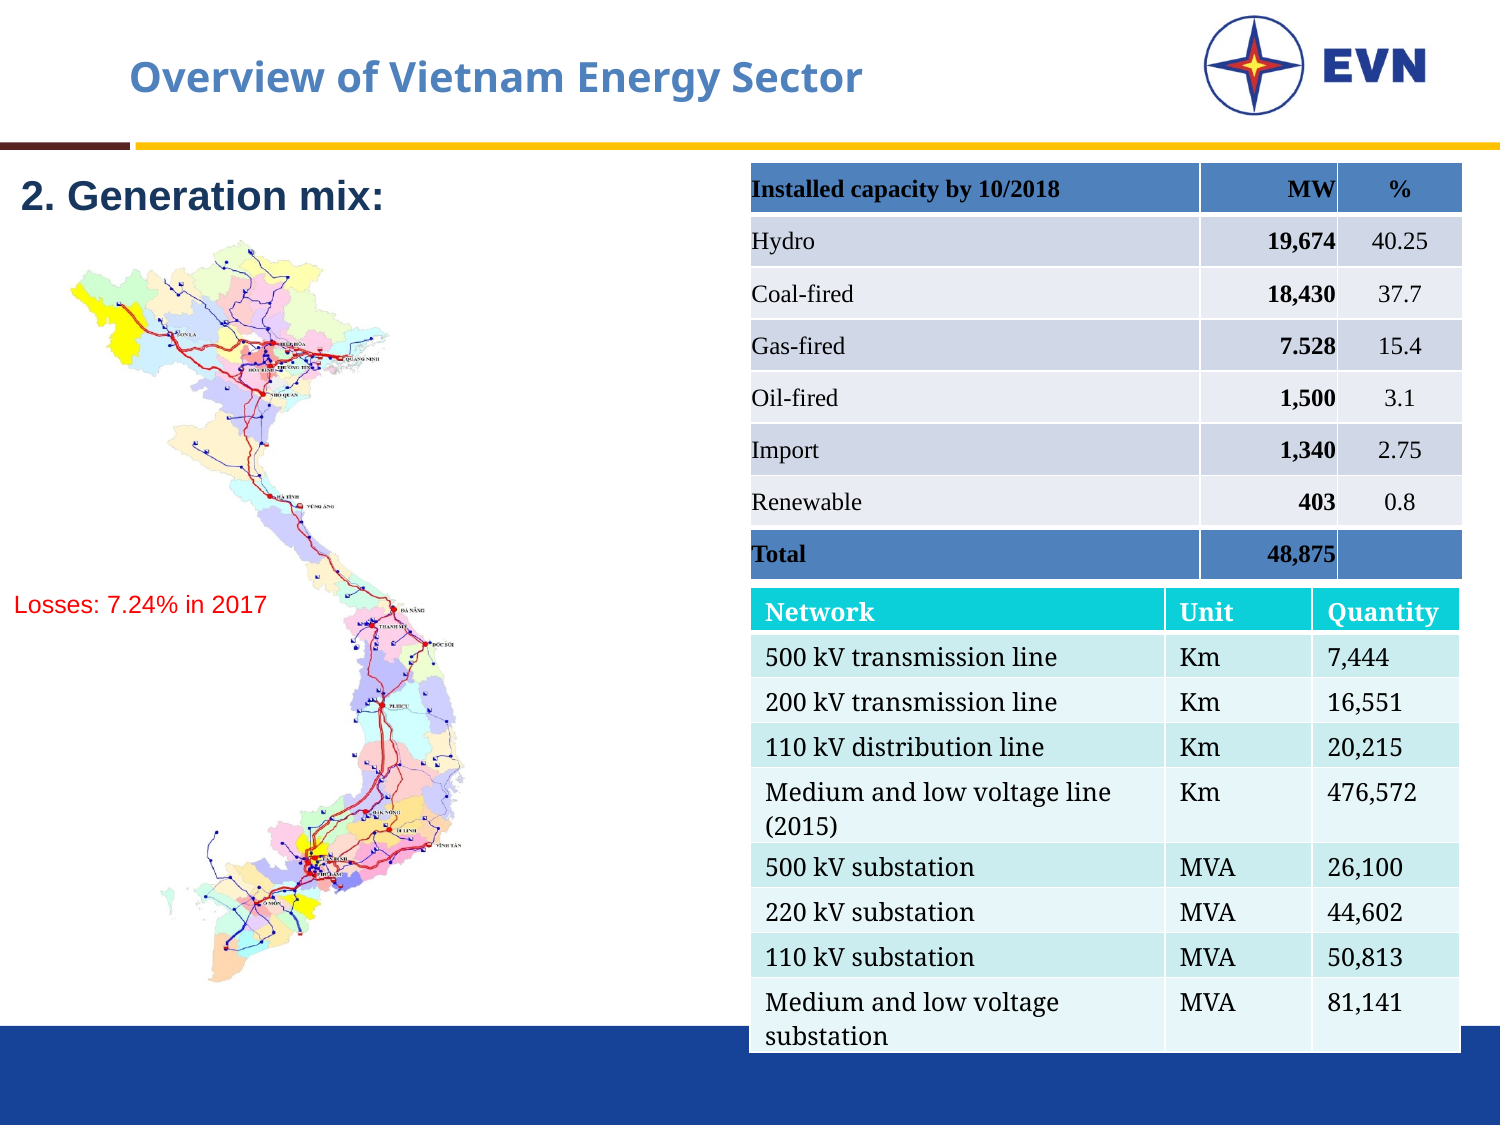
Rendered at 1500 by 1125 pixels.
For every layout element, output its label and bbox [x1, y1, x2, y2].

picture [64, 233, 470, 986]
text_box [0, 142, 1500, 150]
text_box [0, 150, 1500, 1125]
text_box [0, 0, 1500, 142]
